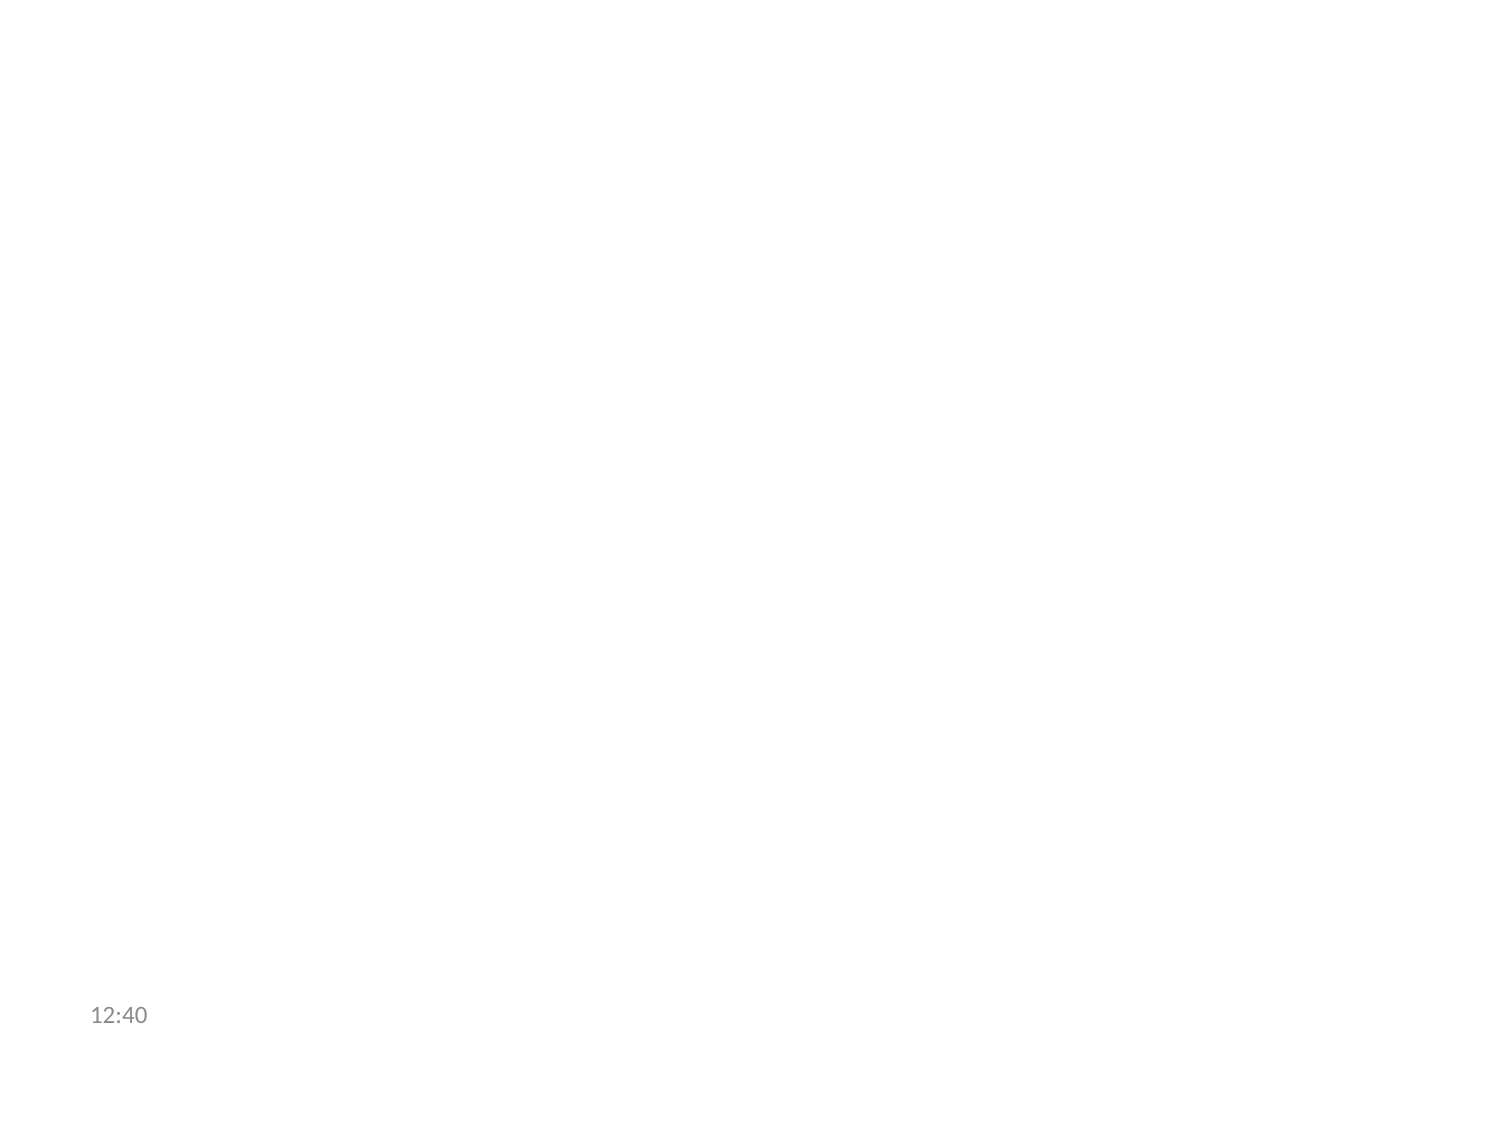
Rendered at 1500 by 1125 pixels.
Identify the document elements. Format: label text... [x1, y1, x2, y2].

text_box 15:35 [75, 983, 425, 1044]
